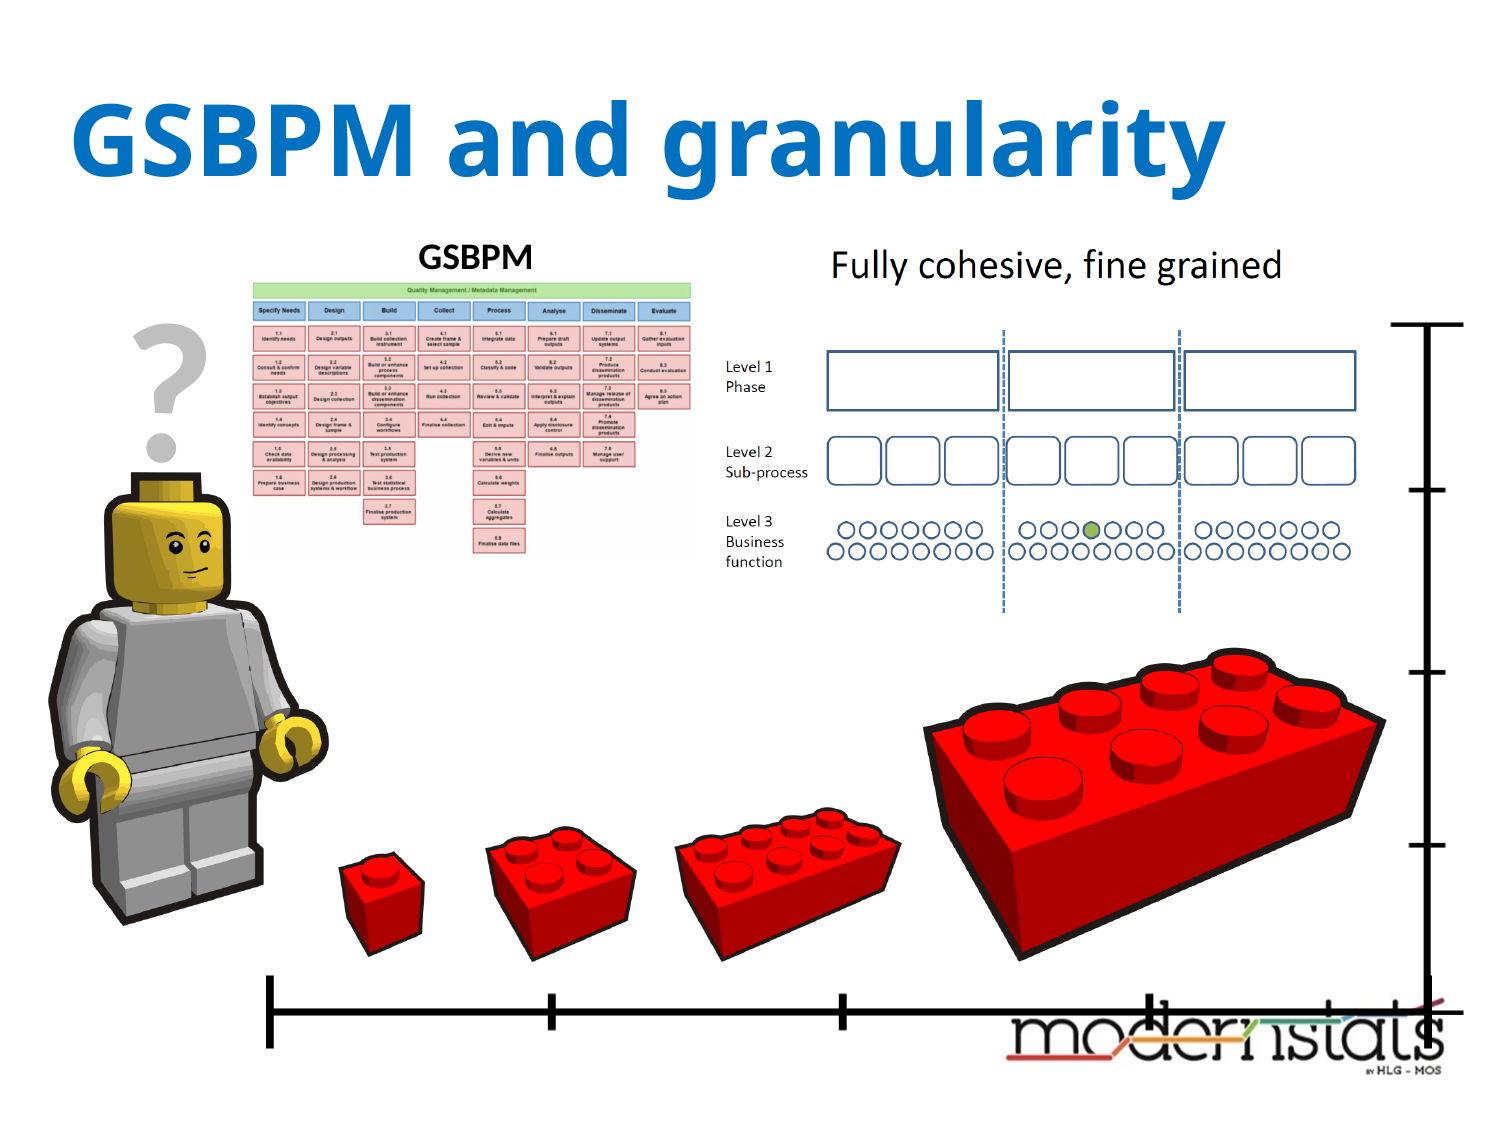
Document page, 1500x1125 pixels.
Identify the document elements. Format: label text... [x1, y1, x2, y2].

text_box ? [100, 255, 246, 472]
picture [674, 807, 902, 962]
title GSBPM and granularity [53, 63, 1272, 226]
picture [338, 851, 425, 957]
picture [266, 224, 1500, 1078]
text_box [246, 224, 697, 559]
picture [48, 472, 329, 926]
picture [485, 826, 637, 962]
